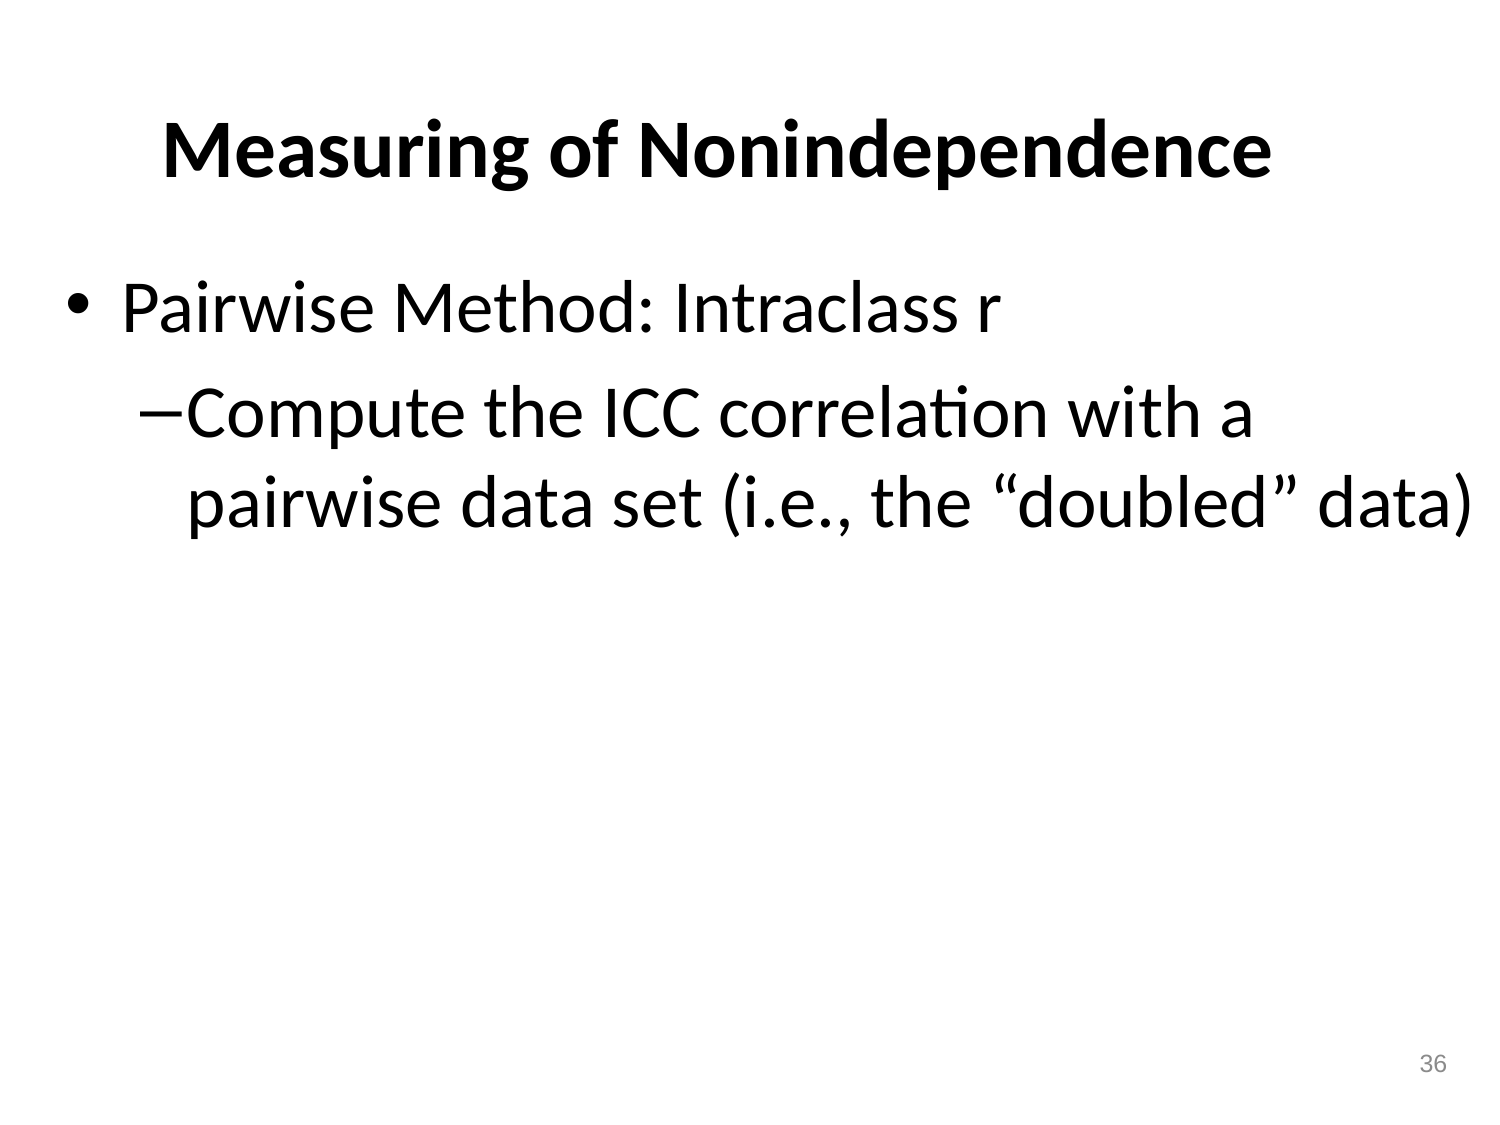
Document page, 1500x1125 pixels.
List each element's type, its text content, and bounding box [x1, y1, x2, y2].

slide_number 36 [1149, 1025, 1463, 1100]
list Pairwise Method: Intraclass r Compute the ICC correlation with a pairwise data set (i.e., the “doubled” data) [50, 249, 1500, 1038]
title Measuring of Nonindependence [3, 50, 1434, 238]
